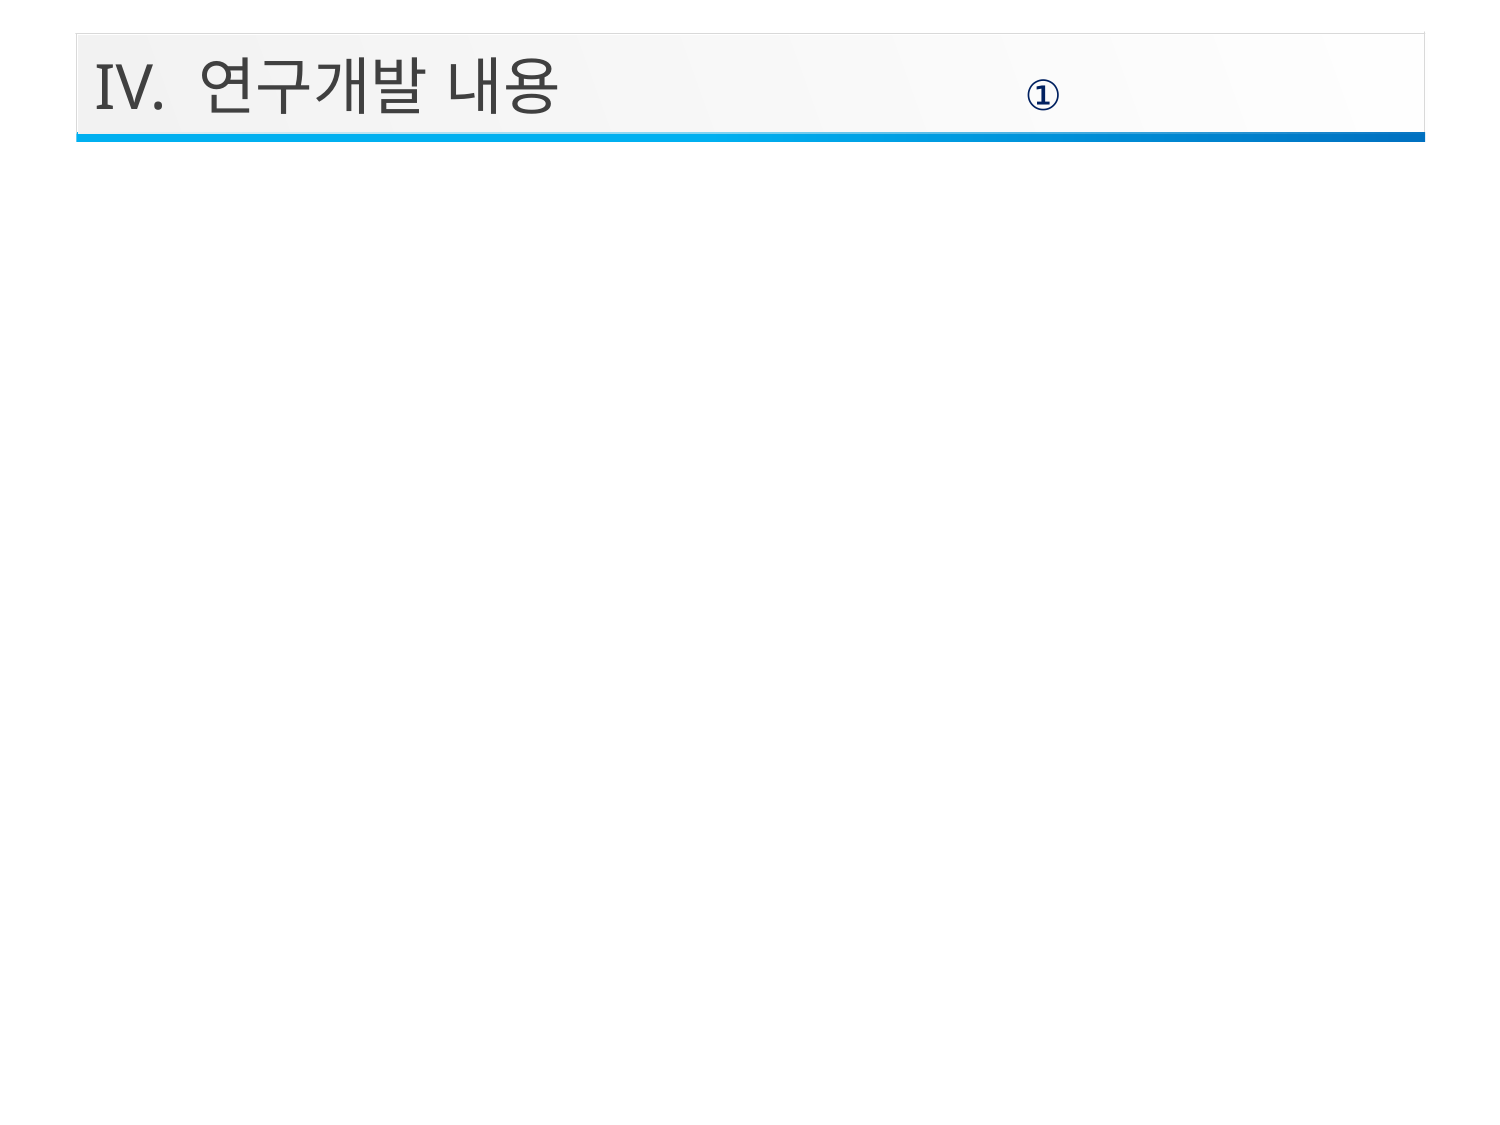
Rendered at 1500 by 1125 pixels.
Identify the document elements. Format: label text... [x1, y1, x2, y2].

text_box IV. 연구개발 내용 [79, 39, 576, 130]
text_box ① [1009, 61, 1400, 127]
